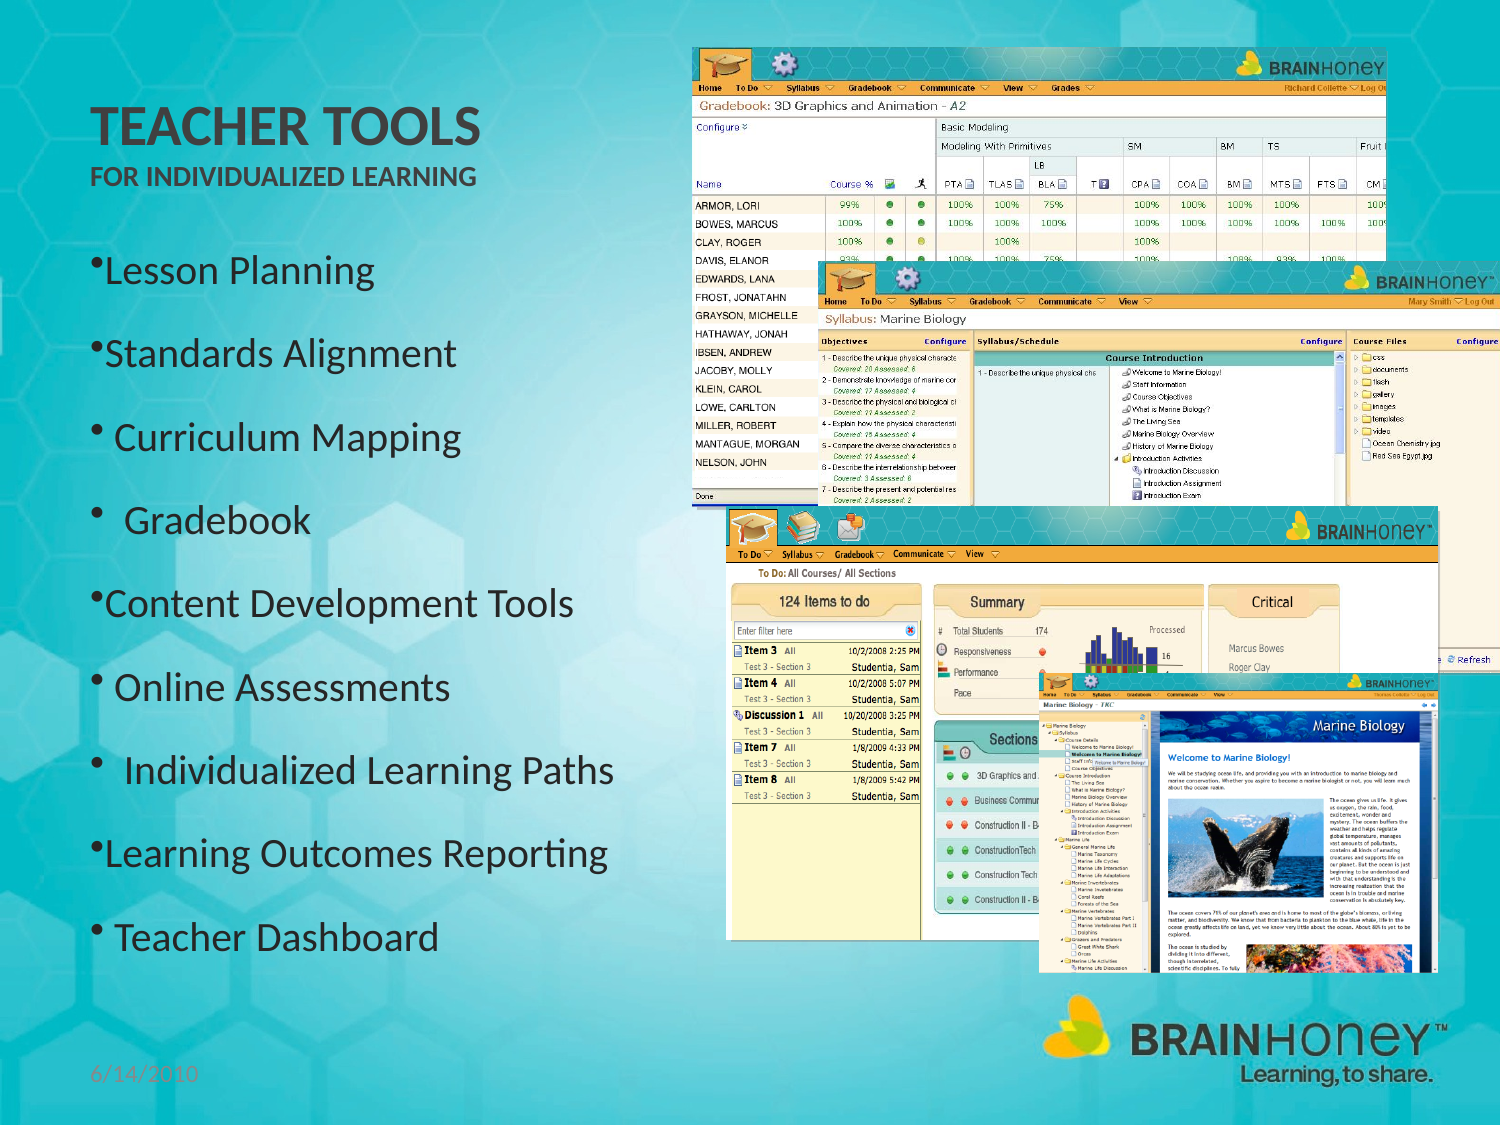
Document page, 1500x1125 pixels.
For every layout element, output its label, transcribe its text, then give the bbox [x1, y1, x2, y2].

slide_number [75, 1042, 425, 1103]
list Lesson Planning Standards Alignment Curriculum Mapping Gradebook Content Development Tools Online Assessments Individualized Learning Paths Learning Outcomes Reporting Teacher Dashboard [74, 235, 651, 1006]
title Teacher Tools For Individualized Learning [75, 44, 569, 235]
picture [0, 0, 1500, 1125]
